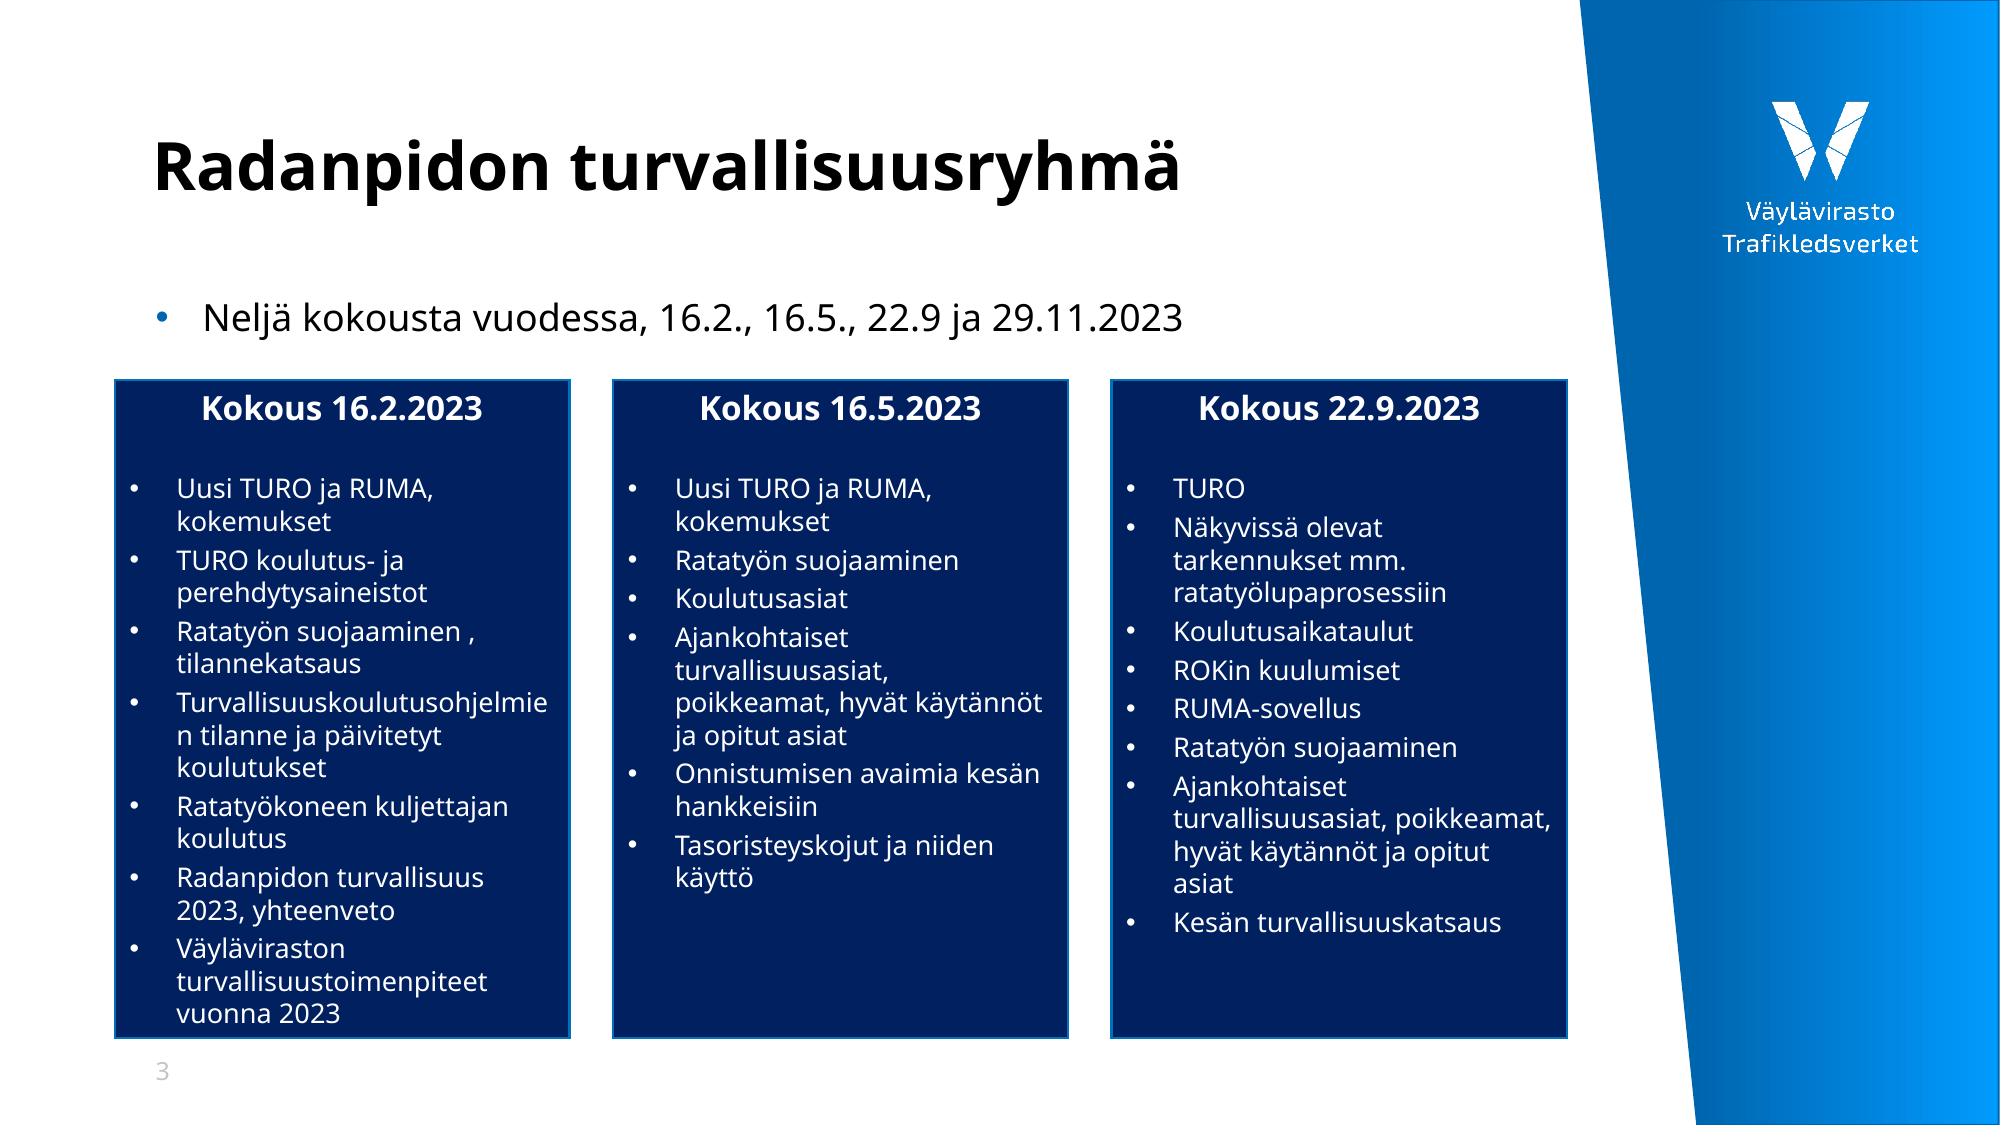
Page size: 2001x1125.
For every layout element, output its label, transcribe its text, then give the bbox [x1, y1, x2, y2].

text_box Kokous 22.9.2023 TURO Näkyvissä olevat tarkennukset mm. ratatyölupaprosessiin Koulutusaikataulut ROKin kuulumiset RUMA-sovellus Ratatyön suojaaminen Ajankohtaiset turvallisuusasiat, poikkeamat, hyvät käytännöt ja opitut asiat Kesän turvallisuuskatsaus [1110, 379, 1568, 1039]
picture [1669, 47, 1971, 306]
text_box Kokous 16.2.2023 Uusi TURO ja RUMA, kokemukset TURO koulutus- ja perehdytysaineistot Ratatyön suojaaminen , tilannekatsaus Turvallisuuskoulutusohjelmien tilanne ja päivitetyt koulutukset Ratatyökoneen kuljettajan koulutus Radanpidon turvallisuus 2023, yhteenveto Väyläviraston turvallisuustoimenpiteet vuonna 2023 [114, 379, 571, 1039]
slide_number 3 [140, 1042, 233, 1103]
text_box Kokous 16.5.2023 Uusi TURO ja RUMA, kokemukset Ratatyön suojaaminen Koulutusasiat Ajankohtaiset turvallisuusasiat, poikkeamat, hyvät käytännöt ja opitut asiat Onnistumisen avaimia kesän hankkeisiin Tasoristeyskojut ja niiden käyttö [612, 379, 1069, 1039]
title Radanpidon turvallisuusryhmä [137, 59, 1455, 278]
list Neljä kokousta vuodessa, 16.2., 16.5., 22.9 ja 29.11.2023 [140, 277, 1458, 960]
